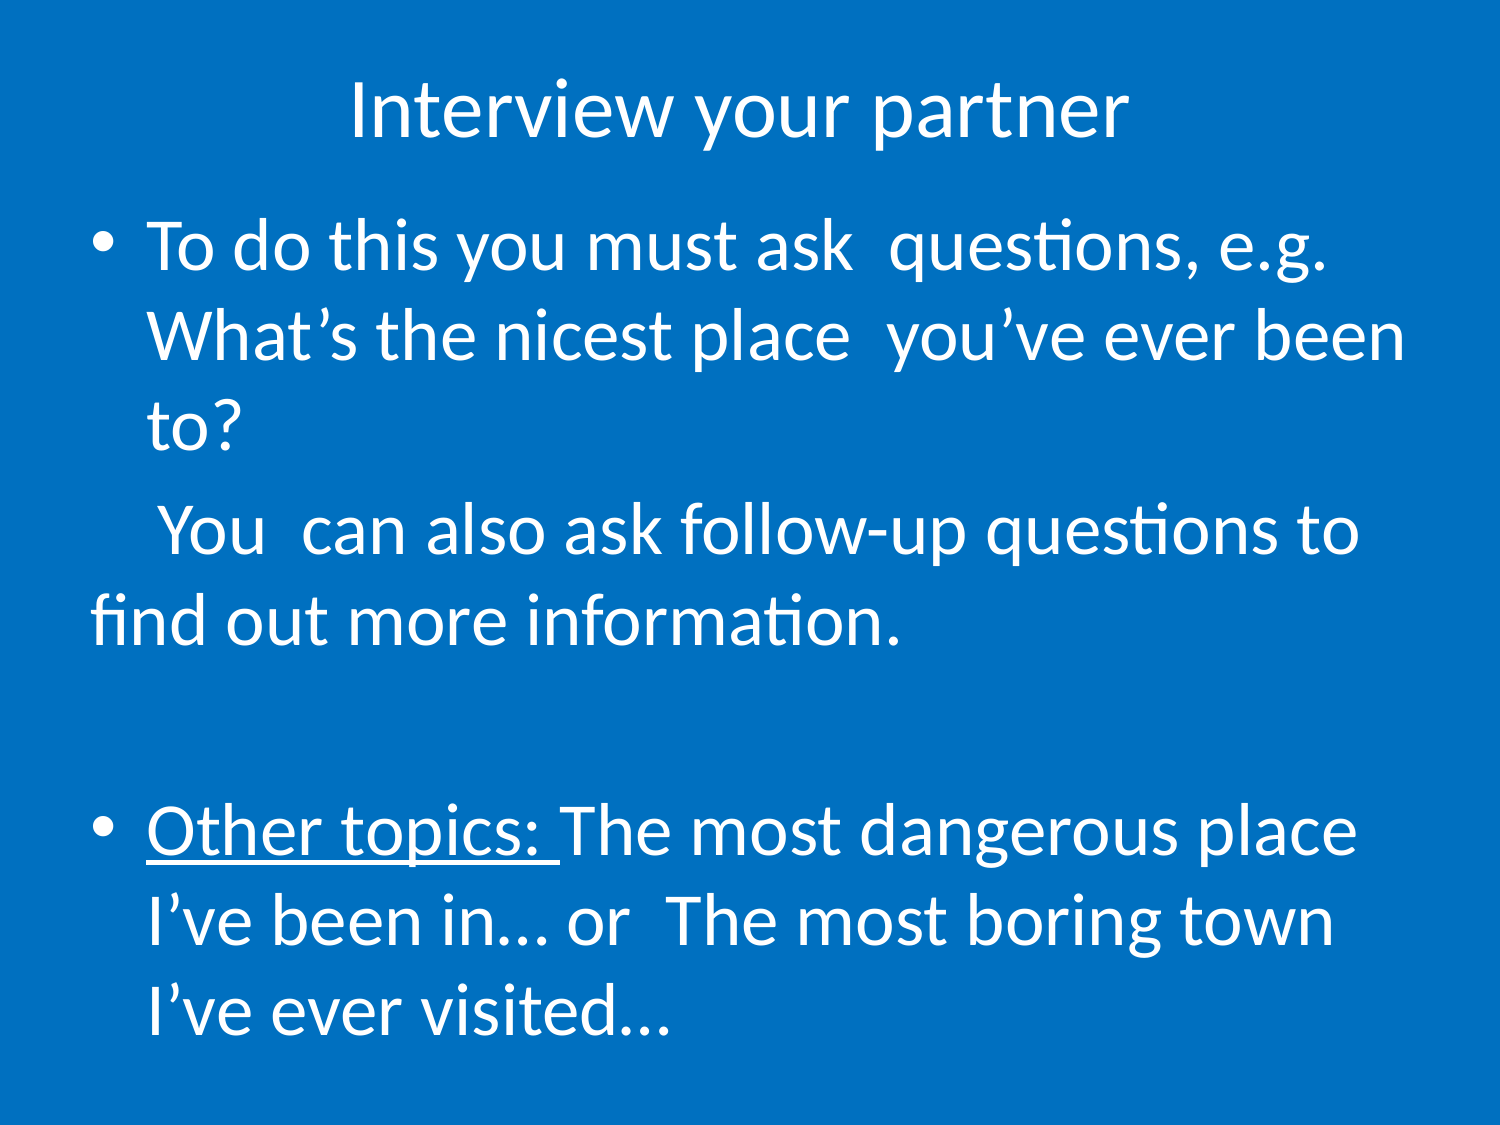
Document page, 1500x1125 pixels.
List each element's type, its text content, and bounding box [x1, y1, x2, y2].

list To do this you must ask questions, e.g. What’s the nicest place you’ve ever been to? You can also ask follow-up questions to find out more information. Other topics: The most dangerous place I’ve been in… or The most boring town I’ve ever visited… [75, 187, 1425, 1100]
title Interview your partner [75, 45, 1425, 163]
